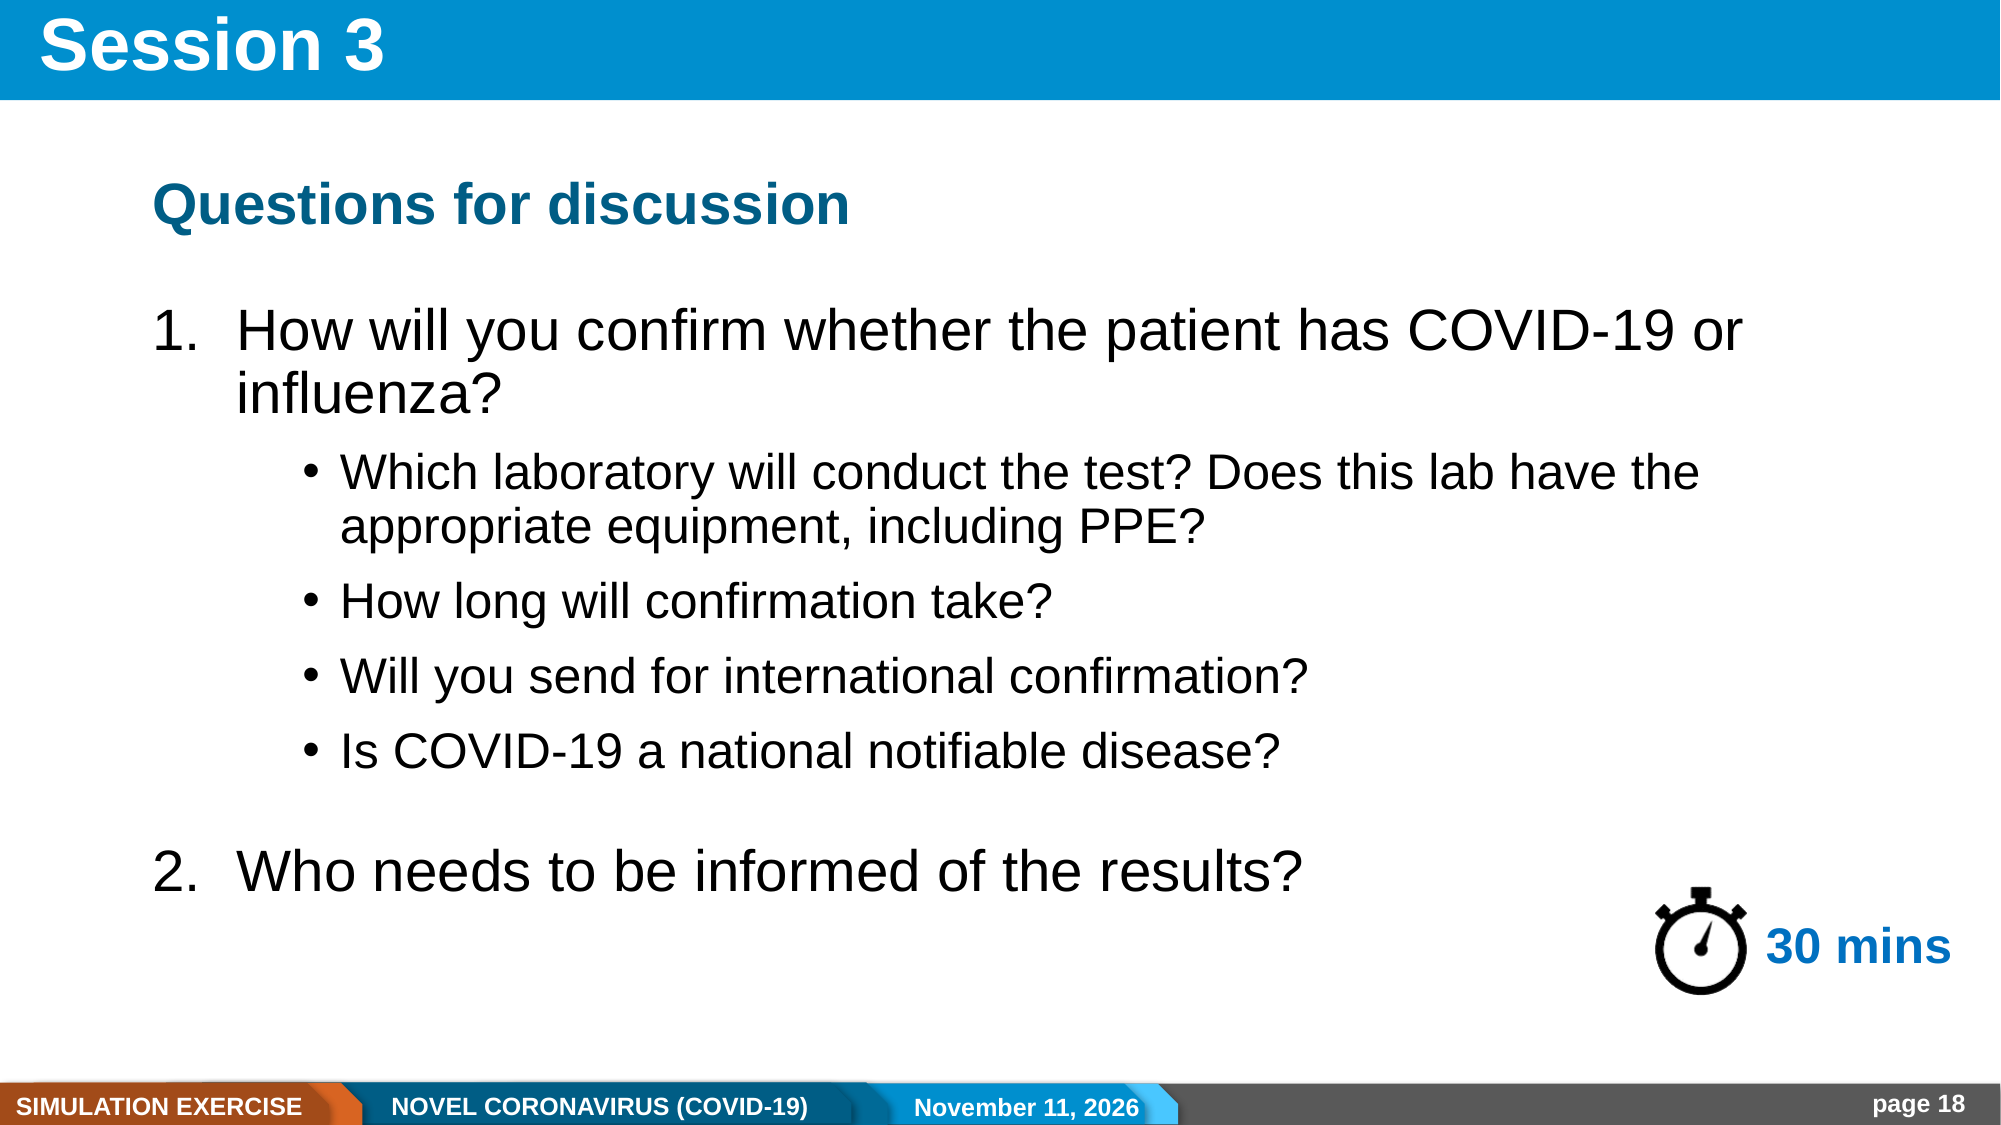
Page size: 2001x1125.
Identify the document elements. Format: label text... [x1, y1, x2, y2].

title Session 3 [25, 0, 1750, 94]
list Questions for discussion How will you confirm whether the patient has COVID-19 or influenza? Which laboratory will conduct the test? Does this lab have the appropriate equipment, including PPE? How long will confirmation take? Will you send for international confirmation? Is COVID-19 a national notifiable disease? Who needs to be informed of the results? [137, 166, 1863, 1014]
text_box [1636, 876, 1969, 1000]
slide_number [899, 1076, 1518, 1125]
